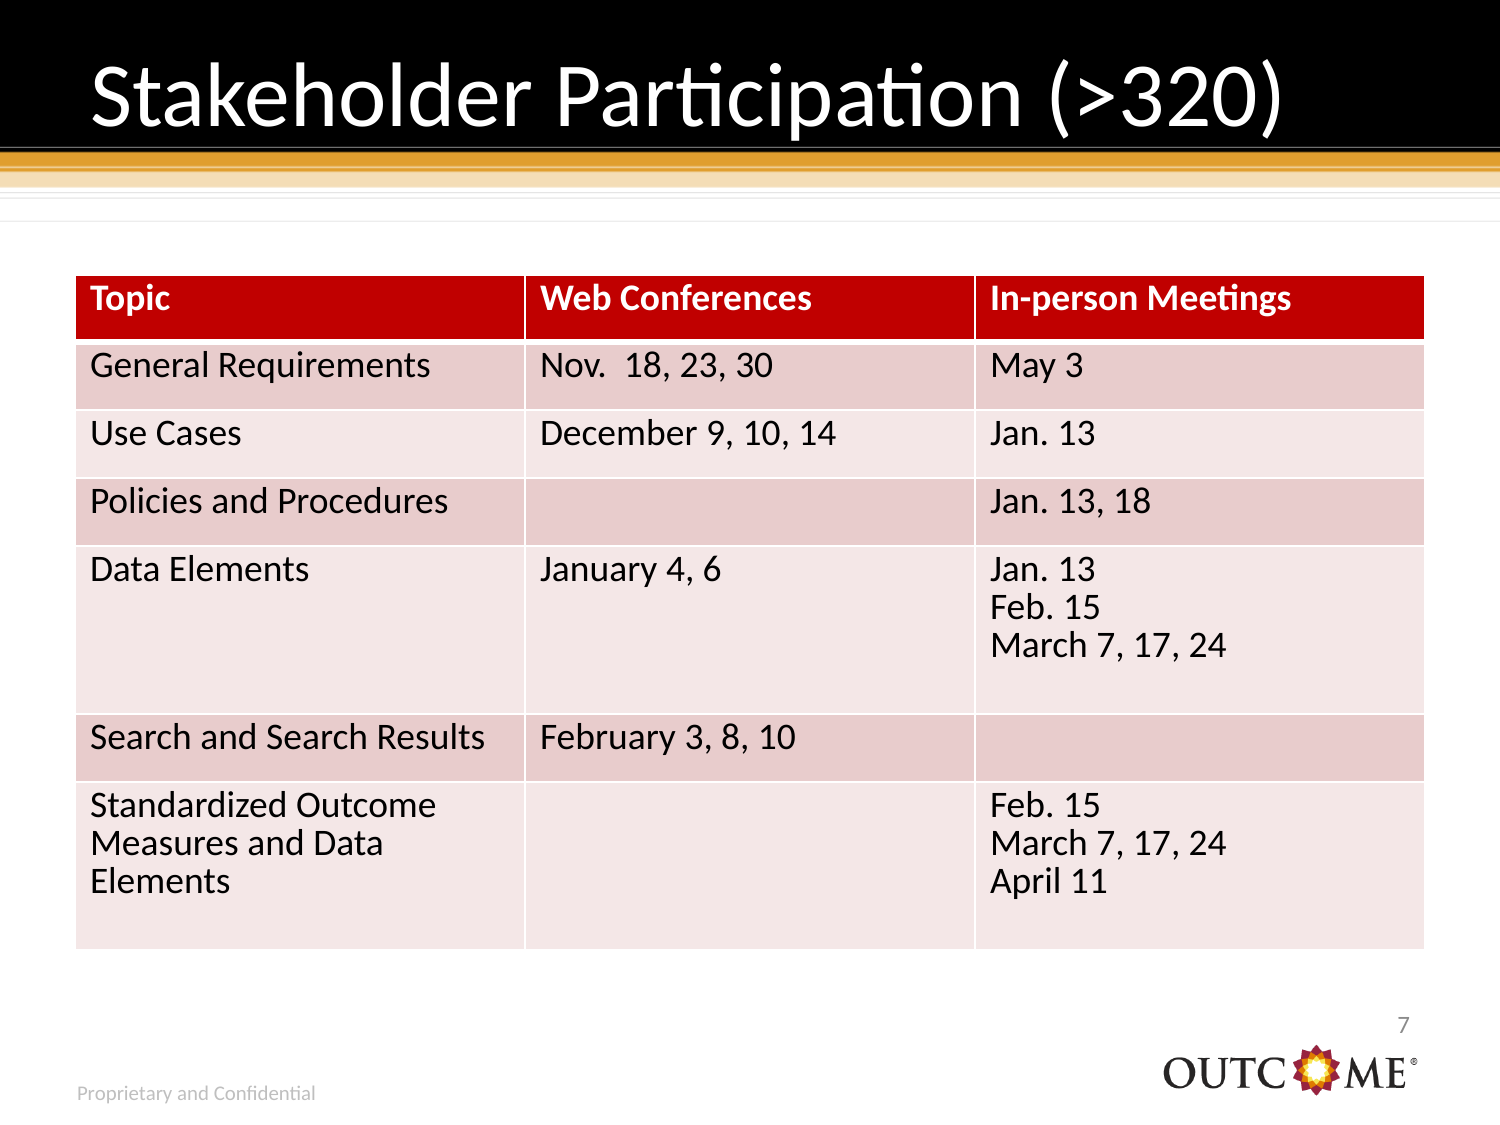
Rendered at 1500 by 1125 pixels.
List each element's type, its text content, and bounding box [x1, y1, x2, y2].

table_cell [976, 715, 1424, 781]
table_cell February 3, 8, 10 [526, 715, 974, 781]
table_cell Feb. 15 March 7, 17, 24 April 11 [976, 783, 1424, 949]
table_cell January 4, 6 [526, 547, 974, 713]
table_cell [526, 479, 974, 545]
picture [1163, 1048, 1418, 1096]
table_cell Jan. 13, 18 [976, 479, 1424, 545]
table_cell Nov. 18, 23, 30 [526, 345, 974, 409]
slide_number 6 [1074, 999, 1425, 1048]
table_cell Search and Search Results [76, 715, 524, 781]
table_cell Use Cases [76, 411, 524, 477]
table_cell Jan. 13 [976, 411, 1424, 477]
table_cell General Requirements [76, 345, 524, 409]
table_cell [526, 783, 974, 949]
table_cell Policies and Procedures [76, 479, 524, 545]
table_header In-person Meetings [976, 276, 1424, 339]
table_cell December 9, 10, 14 [526, 411, 974, 477]
table_header Web Conferences [526, 276, 974, 339]
title Stakeholder Participation (>320) [75, 45, 1500, 163]
picture [0, 0, 1500, 223]
table_cell Jan. 13 Feb. 15 March 7, 17, 24 [976, 547, 1424, 713]
table_header Topic [76, 276, 524, 339]
table_cell Standardized Outcome Measures and Data Elements [76, 783, 524, 949]
table_cell Data Elements [76, 547, 524, 713]
table_cell May 3 [976, 345, 1424, 409]
